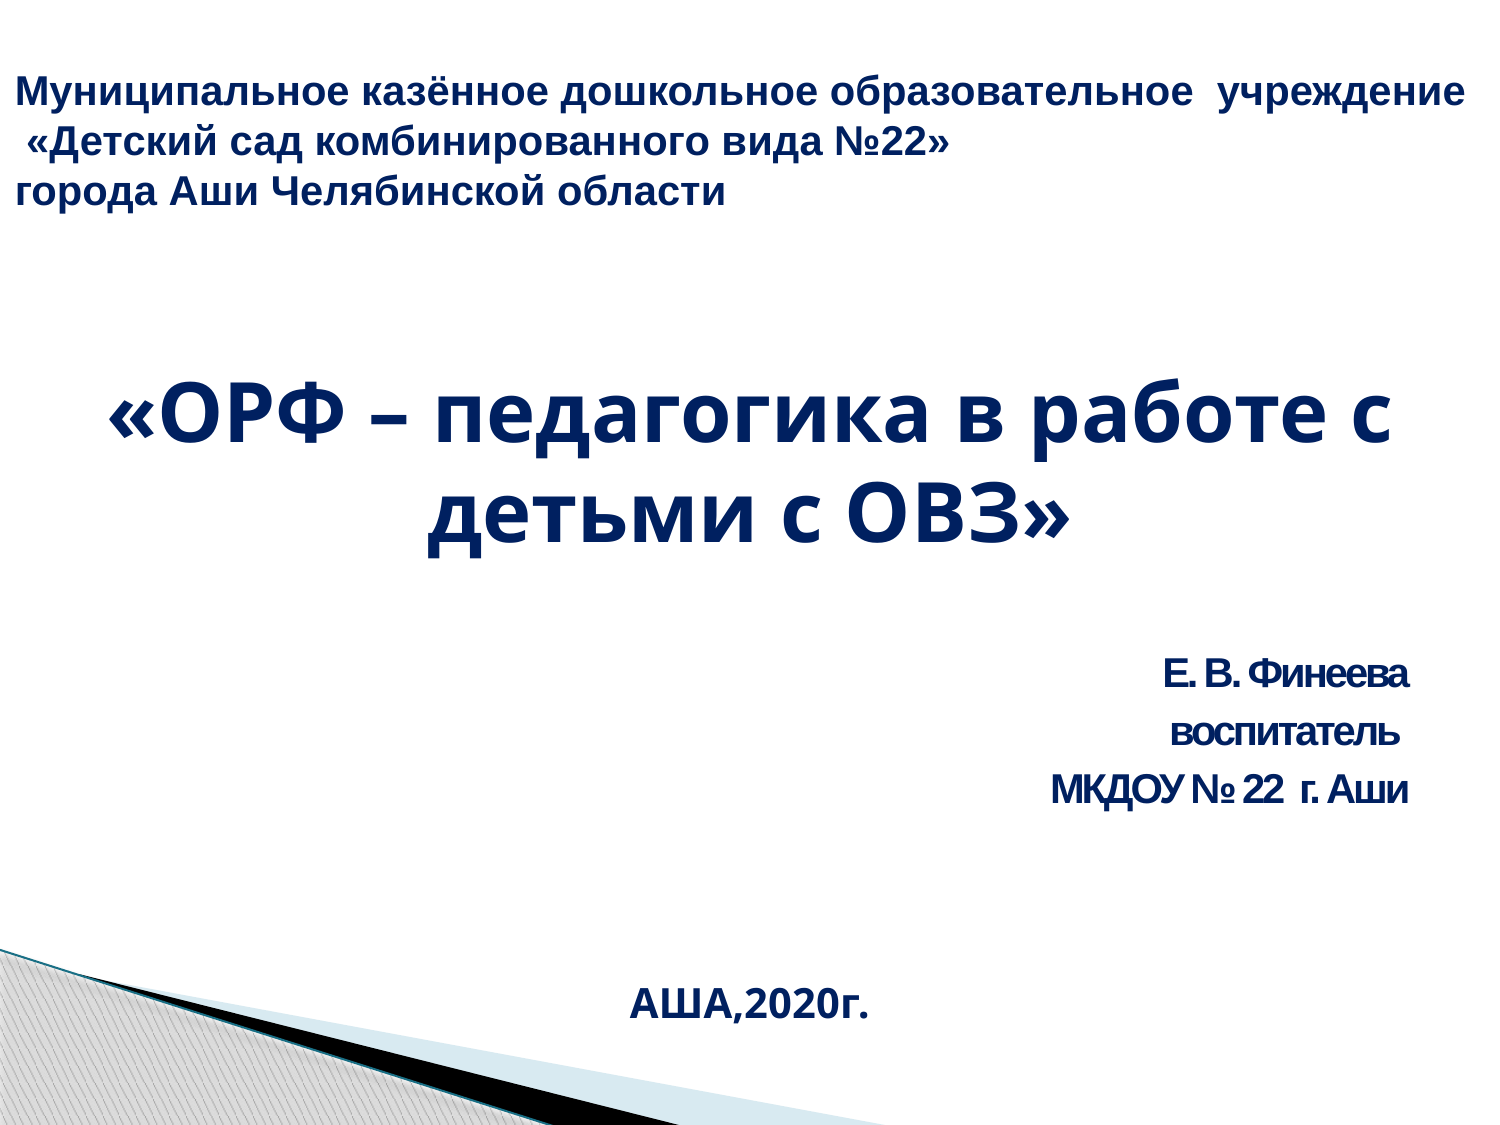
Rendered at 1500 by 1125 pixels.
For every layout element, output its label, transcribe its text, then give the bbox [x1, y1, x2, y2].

list «ОРФ – педагогика в работе с детьми с ОВЗ» Е. В. Финеева воспитатель МКДОУ № 22 г. Аши АША,2020г. [75, 243, 1425, 986]
title Муниципальное казённое дошкольное образовательное учреждение «Детский сад комбинированного вида №22» города Аши Челябинской области [0, 45, 1500, 233]
